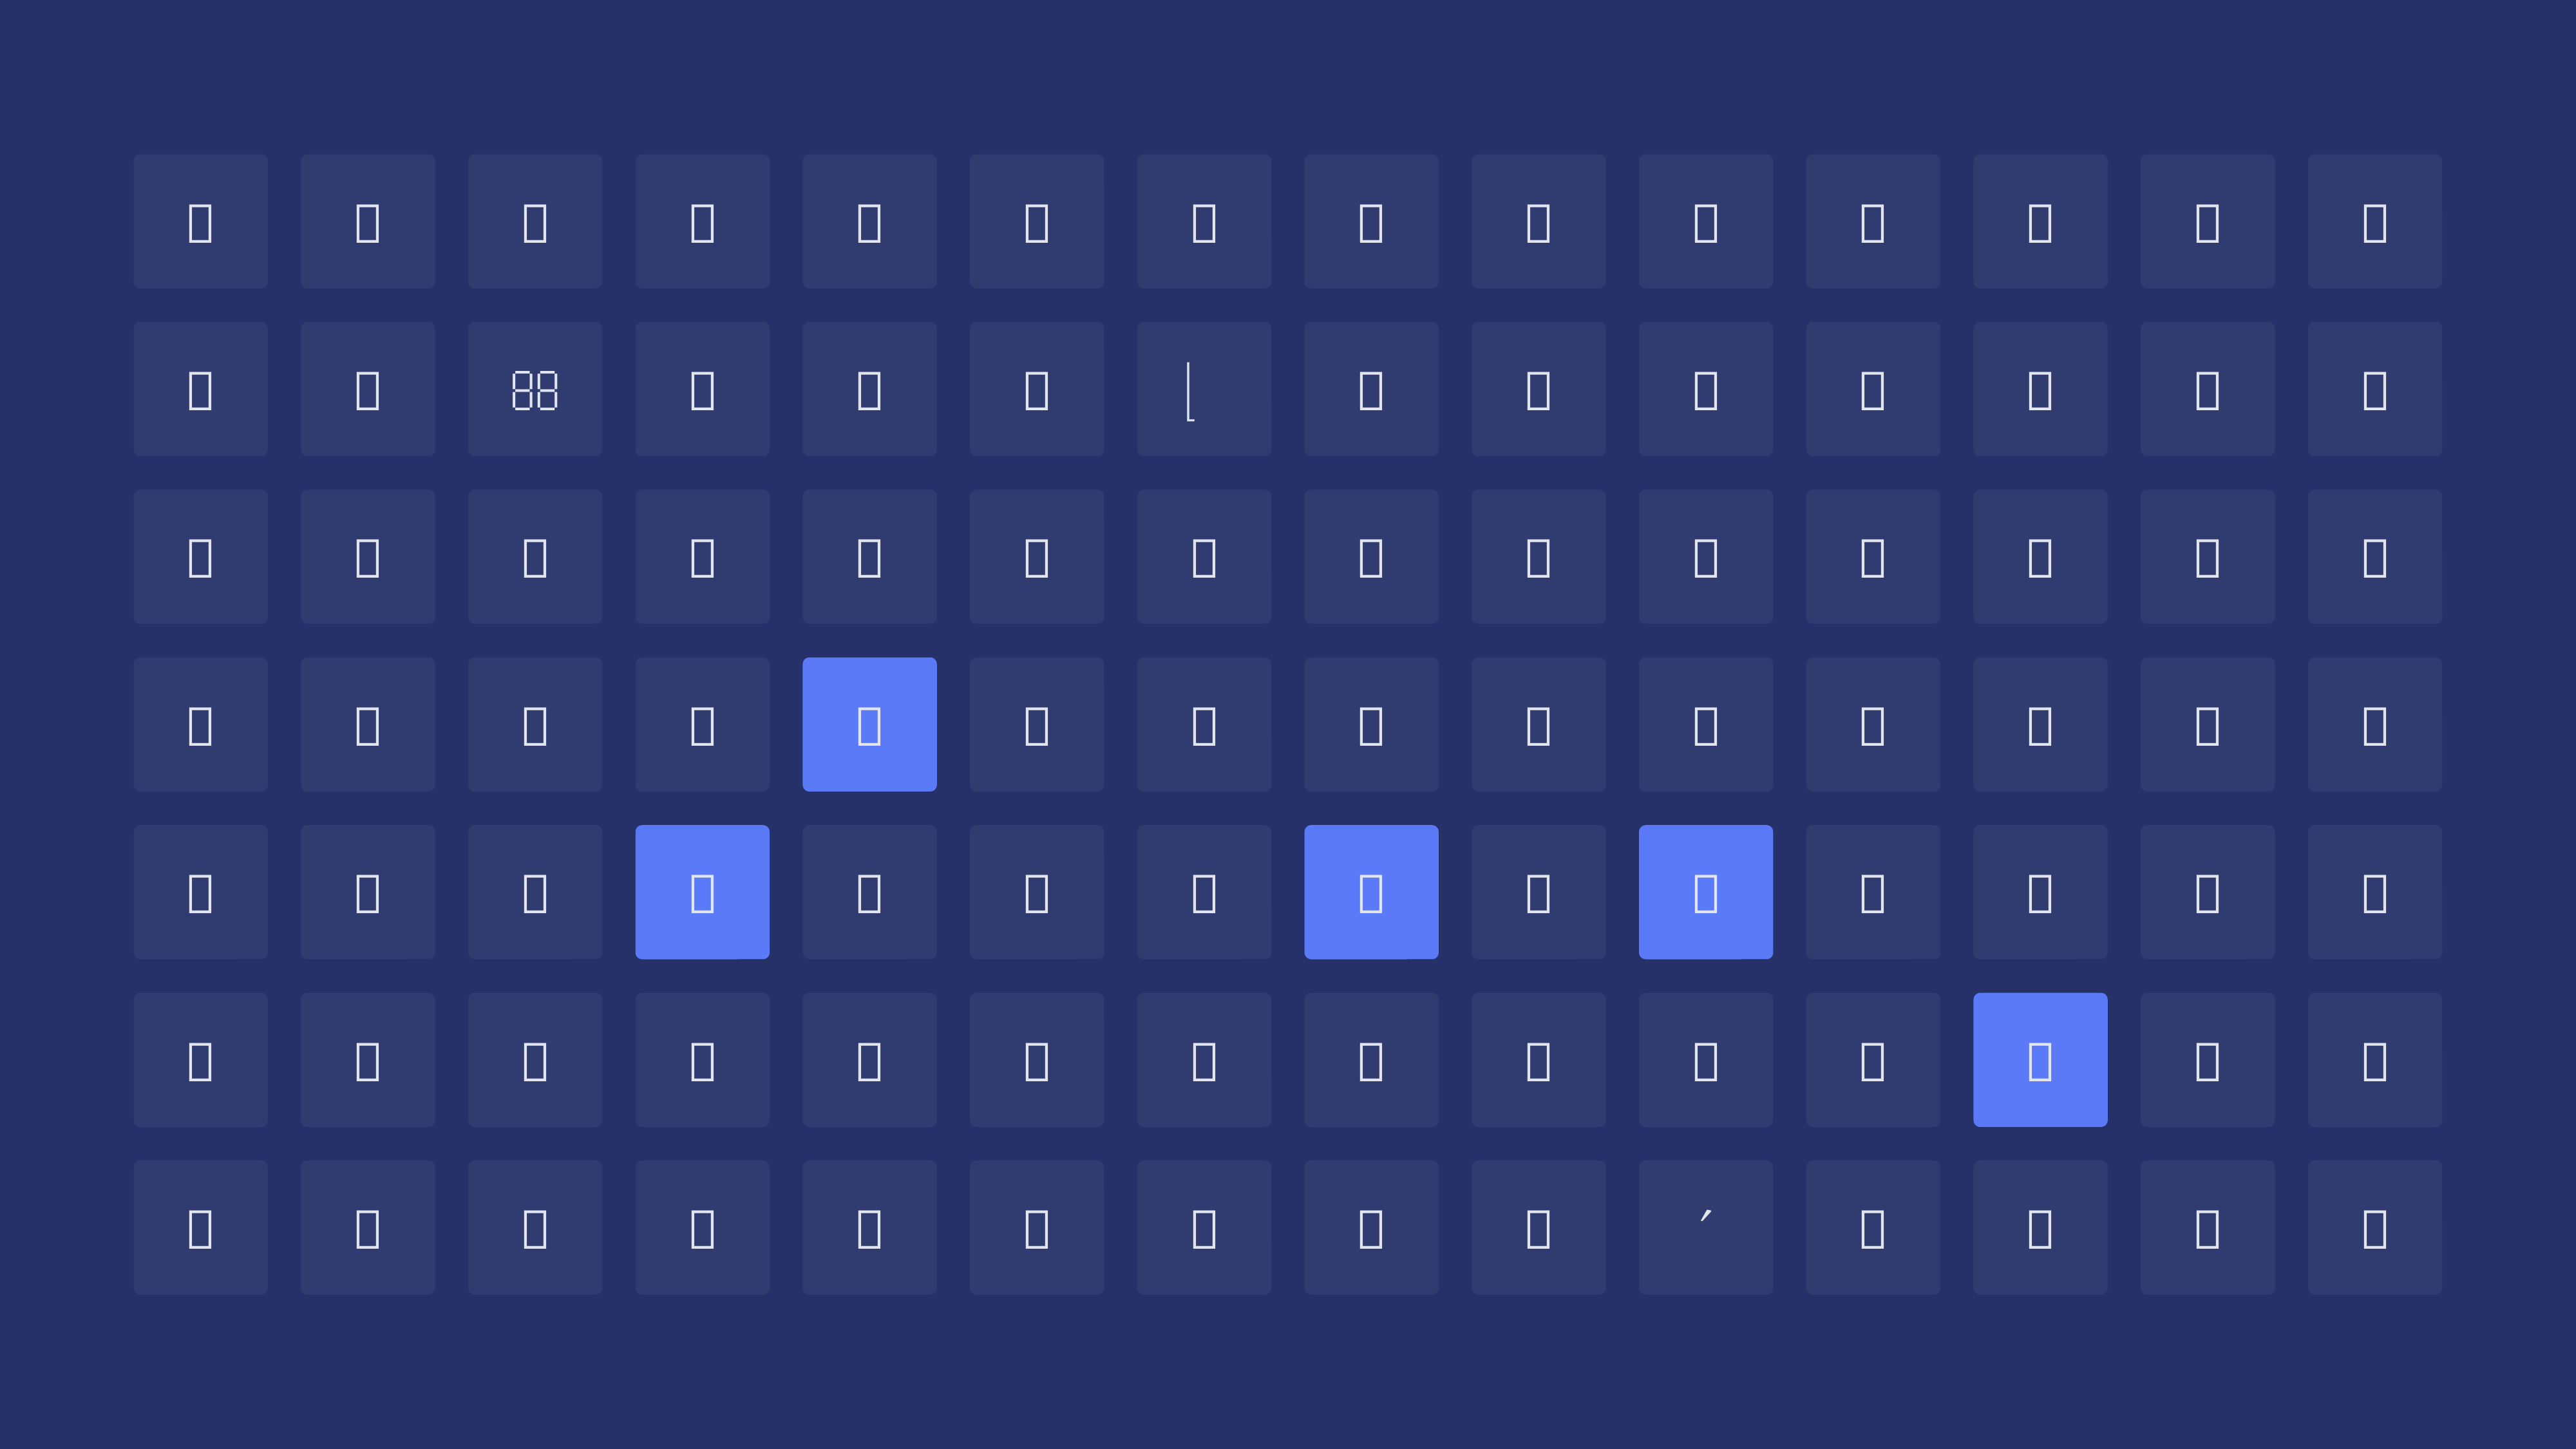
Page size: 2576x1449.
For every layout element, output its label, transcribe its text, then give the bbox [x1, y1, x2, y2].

text_box  [1021, 860, 1054, 925]
text_box [1137, 489, 1272, 624]
text_box [1137, 321, 1272, 457]
text_box  [2192, 692, 2224, 757]
text_box [301, 321, 435, 457]
text_box  [1690, 357, 1723, 422]
text_box [1472, 825, 1606, 960]
text_box [1806, 154, 1941, 289]
text_box  [2024, 524, 2057, 589]
text_box  [1355, 1195, 1388, 1260]
text_box  [1690, 524, 1723, 589]
text_box  [1188, 860, 1221, 925]
text_box  [1522, 357, 1555, 422]
text_box [1304, 1160, 1439, 1295]
text_box  [352, 189, 384, 254]
text_box  [352, 1027, 384, 1092]
text_box  [2024, 860, 2057, 925]
text_box [133, 825, 268, 960]
text_box [301, 825, 435, 960]
text_box [468, 154, 603, 289]
text_box [970, 992, 1104, 1127]
text_box [1472, 321, 1606, 457]
text_box [2141, 657, 2275, 792]
text_box [2141, 489, 2275, 624]
text_box  [352, 524, 384, 589]
text_box  [184, 860, 217, 925]
text_box [468, 489, 603, 624]
text_box  [2192, 1195, 2224, 1260]
text_box [1806, 657, 1941, 792]
text_box [802, 321, 937, 457]
text_box [1806, 825, 1941, 960]
text_box  [1857, 1027, 1890, 1092]
text_box [1973, 154, 2108, 289]
text_box [133, 1160, 268, 1295]
text_box  [1522, 189, 1555, 254]
text_box  [1021, 1027, 1054, 1092]
text_box  [1522, 524, 1555, 589]
text_box [1137, 992, 1272, 1127]
text_box  [2359, 1027, 2392, 1092]
text_box [635, 321, 770, 457]
text_box [1304, 657, 1439, 792]
text_box [468, 825, 603, 960]
text_box [1973, 1160, 2108, 1295]
text_box [133, 489, 268, 624]
text_box  [1188, 524, 1221, 589]
text_box [133, 657, 268, 792]
text_box [1806, 489, 1941, 624]
text_box [1639, 154, 1774, 289]
text_box [635, 1160, 770, 1295]
text_box [1304, 992, 1439, 1127]
text_box [301, 154, 435, 289]
text_box [1973, 321, 2108, 457]
text_box  [1021, 1195, 1054, 1260]
text_box [2141, 825, 2275, 960]
text_box  [2359, 692, 2392, 757]
text_box [802, 825, 937, 960]
text_box [970, 657, 1104, 792]
text_box  [1355, 1027, 1388, 1092]
text_box  [1690, 692, 1723, 757]
text_box  [184, 692, 217, 757]
text_box  [1857, 860, 1890, 925]
text_box [301, 992, 435, 1127]
text_box  [1690, 189, 1723, 254]
text_box  [853, 692, 886, 757]
text_box  [1857, 189, 1890, 254]
text_box [1137, 1160, 1272, 1295]
text_box [468, 657, 603, 792]
text_box  [184, 1027, 217, 1092]
text_box  [1690, 860, 1723, 925]
text_box  [2359, 1195, 2392, 1260]
text_box  [1355, 860, 1388, 925]
text_box  [853, 524, 886, 589]
text_box  [1188, 692, 1221, 757]
text_box  [2024, 1195, 2057, 1260]
text_box [635, 154, 770, 289]
text_box  [352, 692, 384, 757]
text_box [970, 1160, 1104, 1295]
text_box  [352, 860, 384, 925]
text_box  [519, 860, 552, 925]
text_box [1639, 321, 1774, 457]
text_box  [853, 1027, 886, 1092]
text_box  [2024, 189, 2057, 254]
text_box [1304, 489, 1439, 624]
text_box  [2359, 189, 2392, 254]
text_box [1472, 489, 1606, 624]
text_box [970, 321, 1104, 457]
text_box [1639, 489, 1774, 624]
text_box [2307, 489, 2443, 624]
text_box [970, 154, 1104, 289]
text_box  [1522, 1195, 1555, 1260]
text_box [301, 1160, 435, 1295]
text_box [635, 825, 770, 960]
text_box [468, 1160, 603, 1295]
text_box [1639, 657, 1774, 792]
text_box [1973, 825, 2108, 960]
text_box  [1021, 524, 1054, 589]
text_box [802, 154, 937, 289]
text_box  [509, 357, 562, 422]
text_box [1973, 657, 2108, 792]
text_box  [1188, 189, 1221, 254]
text_box  [1522, 1027, 1555, 1092]
text_box  [519, 1195, 552, 1260]
text_box  [2192, 524, 2224, 589]
text_box [1304, 154, 1439, 289]
text_box  [853, 1195, 886, 1260]
text_box  [1857, 692, 1890, 757]
text_box  [184, 1195, 217, 1260]
text_box [635, 657, 770, 792]
text_box  [686, 524, 719, 589]
text_box [970, 489, 1104, 624]
text_box [1472, 992, 1606, 1127]
text_box  [519, 524, 552, 589]
text_box  [853, 860, 886, 925]
text_box  [853, 357, 886, 422]
text_box  [1522, 692, 1555, 757]
text_box  [1188, 1027, 1221, 1092]
text_box  [184, 189, 217, 254]
text_box [301, 657, 435, 792]
text_box  [1355, 692, 1388, 757]
text_box  [1857, 357, 1890, 422]
text_box  [2359, 860, 2392, 925]
text_box [2141, 321, 2275, 457]
text_box [133, 992, 268, 1127]
text_box  [2192, 1027, 2224, 1092]
text_box  [1857, 1195, 1890, 1260]
text_box  [352, 357, 384, 422]
text_box  [519, 692, 552, 757]
text_box [2141, 1160, 2275, 1295]
text_box  [1021, 189, 1054, 254]
text_box  [1701, 1195, 1712, 1260]
text_box  [2024, 357, 2057, 422]
text_box [2141, 992, 2275, 1127]
text_box  [1188, 357, 1221, 422]
text_box [1639, 1160, 1774, 1295]
text_box [1137, 154, 1272, 289]
text_box [1472, 1160, 1606, 1295]
text_box [301, 489, 435, 624]
text_box  [2024, 1027, 2057, 1092]
text_box  [519, 189, 552, 254]
text_box [1973, 992, 2108, 1127]
text_box [970, 825, 1104, 960]
text_box [1806, 321, 1941, 457]
text_box  [1355, 524, 1388, 589]
text_box  [686, 692, 719, 757]
text_box  [184, 357, 217, 422]
text_box [2307, 657, 2443, 792]
text_box [635, 992, 770, 1127]
text_box  [1355, 357, 1388, 422]
text_box [1806, 1160, 1941, 1295]
text_box [1806, 992, 1941, 1127]
text_box [1137, 657, 1272, 792]
text_box [2307, 154, 2443, 289]
text_box [635, 489, 770, 624]
text_box [2307, 1160, 2443, 1295]
text_box [802, 992, 937, 1127]
text_box [2307, 992, 2443, 1127]
text_box [1472, 657, 1606, 792]
text_box  [1021, 692, 1054, 757]
text_box [1304, 825, 1439, 960]
text_box [802, 657, 937, 792]
text_box  [686, 357, 719, 422]
text_box  [2024, 692, 2057, 757]
text_box  [184, 524, 217, 589]
text_box  [686, 189, 719, 254]
text_box  [2192, 860, 2224, 925]
text_box  [519, 1027, 552, 1092]
text_box [1639, 825, 1774, 960]
text_box [133, 321, 268, 457]
text_box [2307, 321, 2443, 457]
text_box [2307, 825, 2443, 960]
text_box [1973, 489, 2108, 624]
text_box [802, 1160, 937, 1295]
text_box  [1188, 1195, 1221, 1260]
text_box  [352, 1195, 384, 1260]
text_box [2141, 154, 2275, 289]
text_box  [686, 1195, 719, 1260]
text_box [1639, 992, 1774, 1127]
text_box  [1522, 860, 1555, 925]
text_box  [1690, 1027, 1723, 1092]
text_box  [686, 1027, 719, 1092]
text_box  [2192, 189, 2224, 254]
text_box  [686, 860, 719, 925]
text_box  [1021, 357, 1054, 422]
text_box  [2192, 357, 2224, 422]
text_box [468, 321, 603, 457]
text_box [468, 992, 603, 1127]
text_box [133, 154, 268, 289]
text_box  [853, 189, 886, 254]
text_box [1472, 154, 1606, 289]
text_box  [2359, 524, 2392, 589]
text_box [1137, 825, 1272, 960]
text_box  [1355, 189, 1388, 254]
text_box  [2359, 357, 2392, 422]
text_box  [1857, 524, 1890, 589]
text_box [802, 489, 937, 624]
text_box [1304, 321, 1439, 457]
